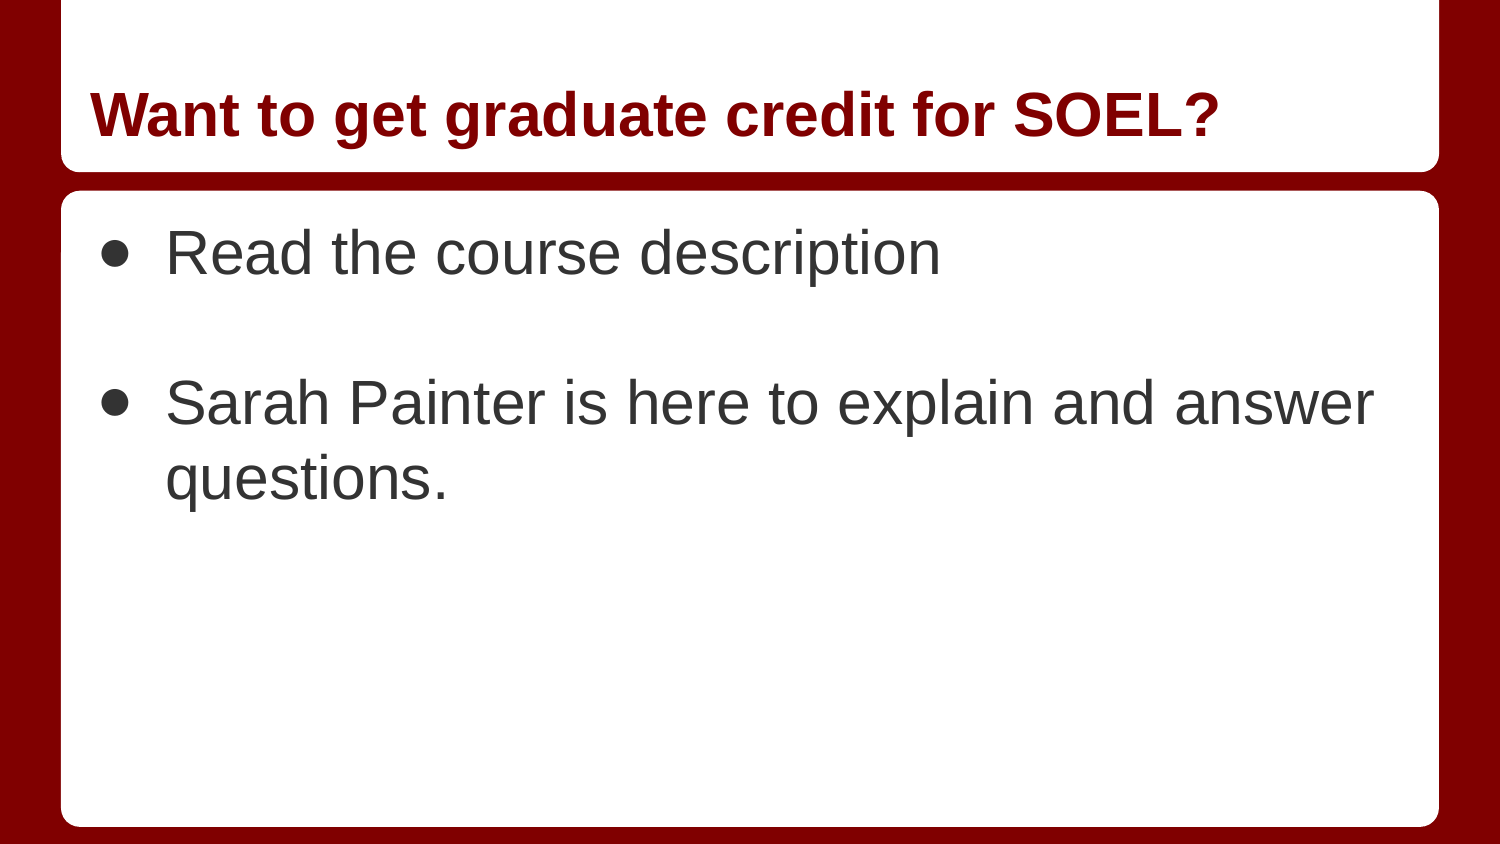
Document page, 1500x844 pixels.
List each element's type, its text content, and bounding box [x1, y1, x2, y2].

list Read the course description Sarah Painter is here to explain and answer questions. [75, 196, 1425, 702]
title Want to get graduate credit for SOEL? [75, 0, 1425, 164]
